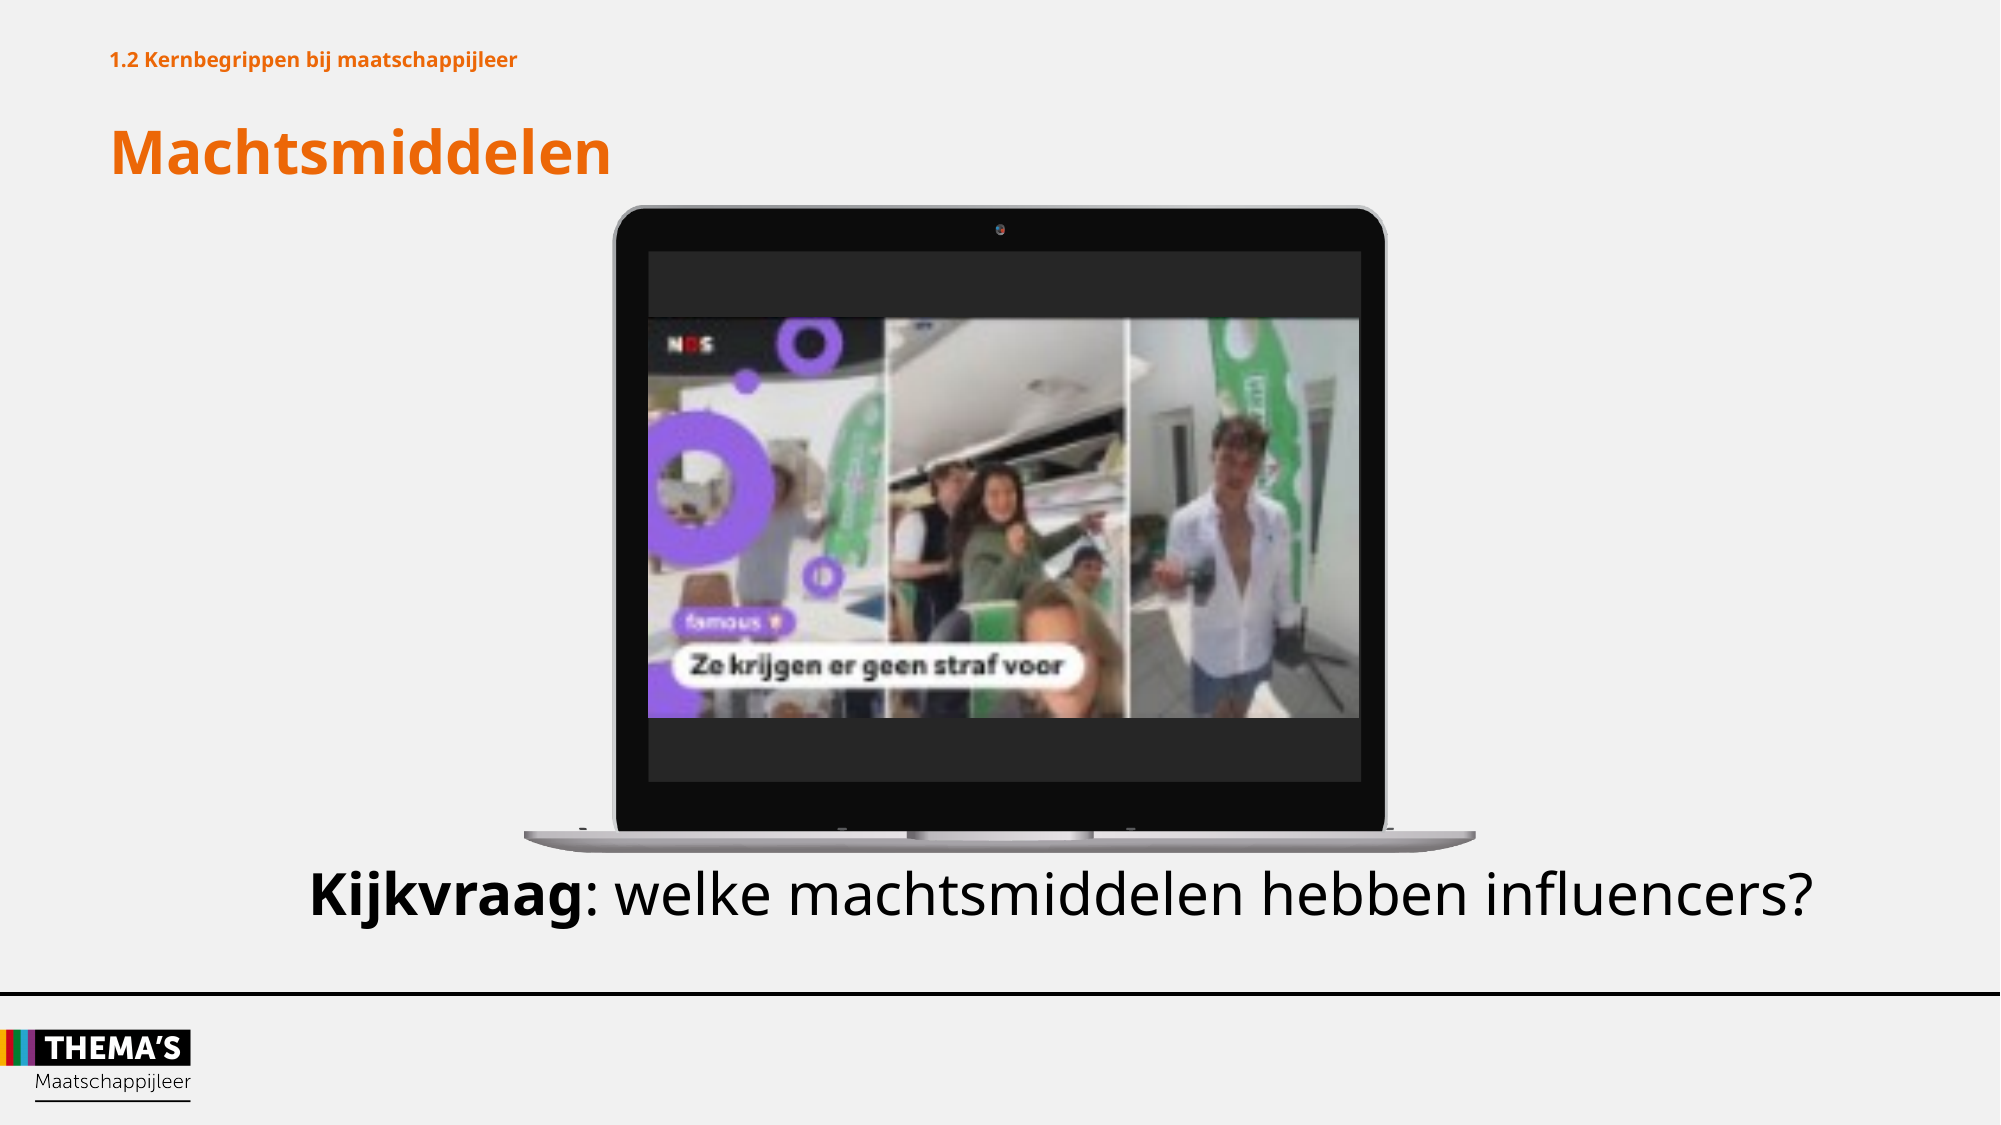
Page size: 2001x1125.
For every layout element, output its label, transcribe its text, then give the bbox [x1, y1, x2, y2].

list 1.2 Kernbegrippen bij maatschappijleer [94, 33, 941, 88]
text_box Kijkvraag: welke machtsmiddelen hebben influencers? [293, 849, 1829, 935]
picture [524, 205, 1476, 849]
picture [0, 993, 203, 1125]
list Machtsmiddelen [94, 114, 1828, 205]
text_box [647, 316, 1360, 719]
